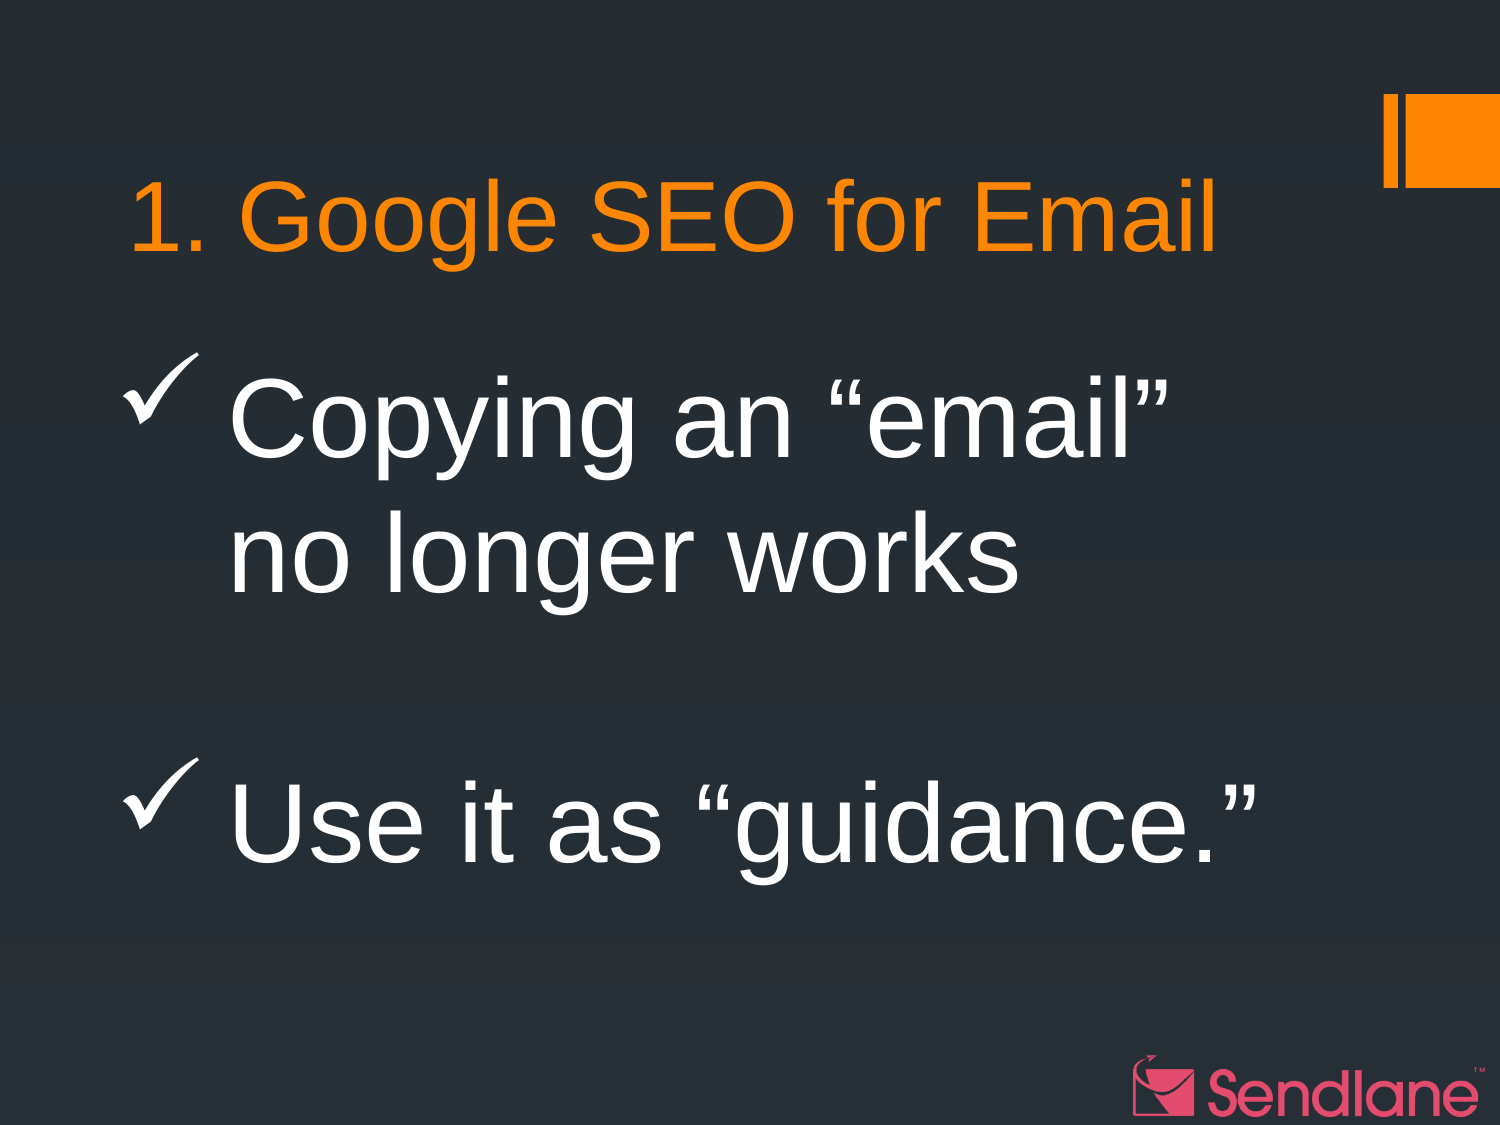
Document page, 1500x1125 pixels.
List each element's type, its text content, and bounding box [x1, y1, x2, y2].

title 1. Google SEO for Email [112, 101, 1359, 279]
picture [1127, 1027, 1489, 1125]
text_box Copying an “email” no longer works Use it as “guidance.” [100, 338, 1317, 938]
